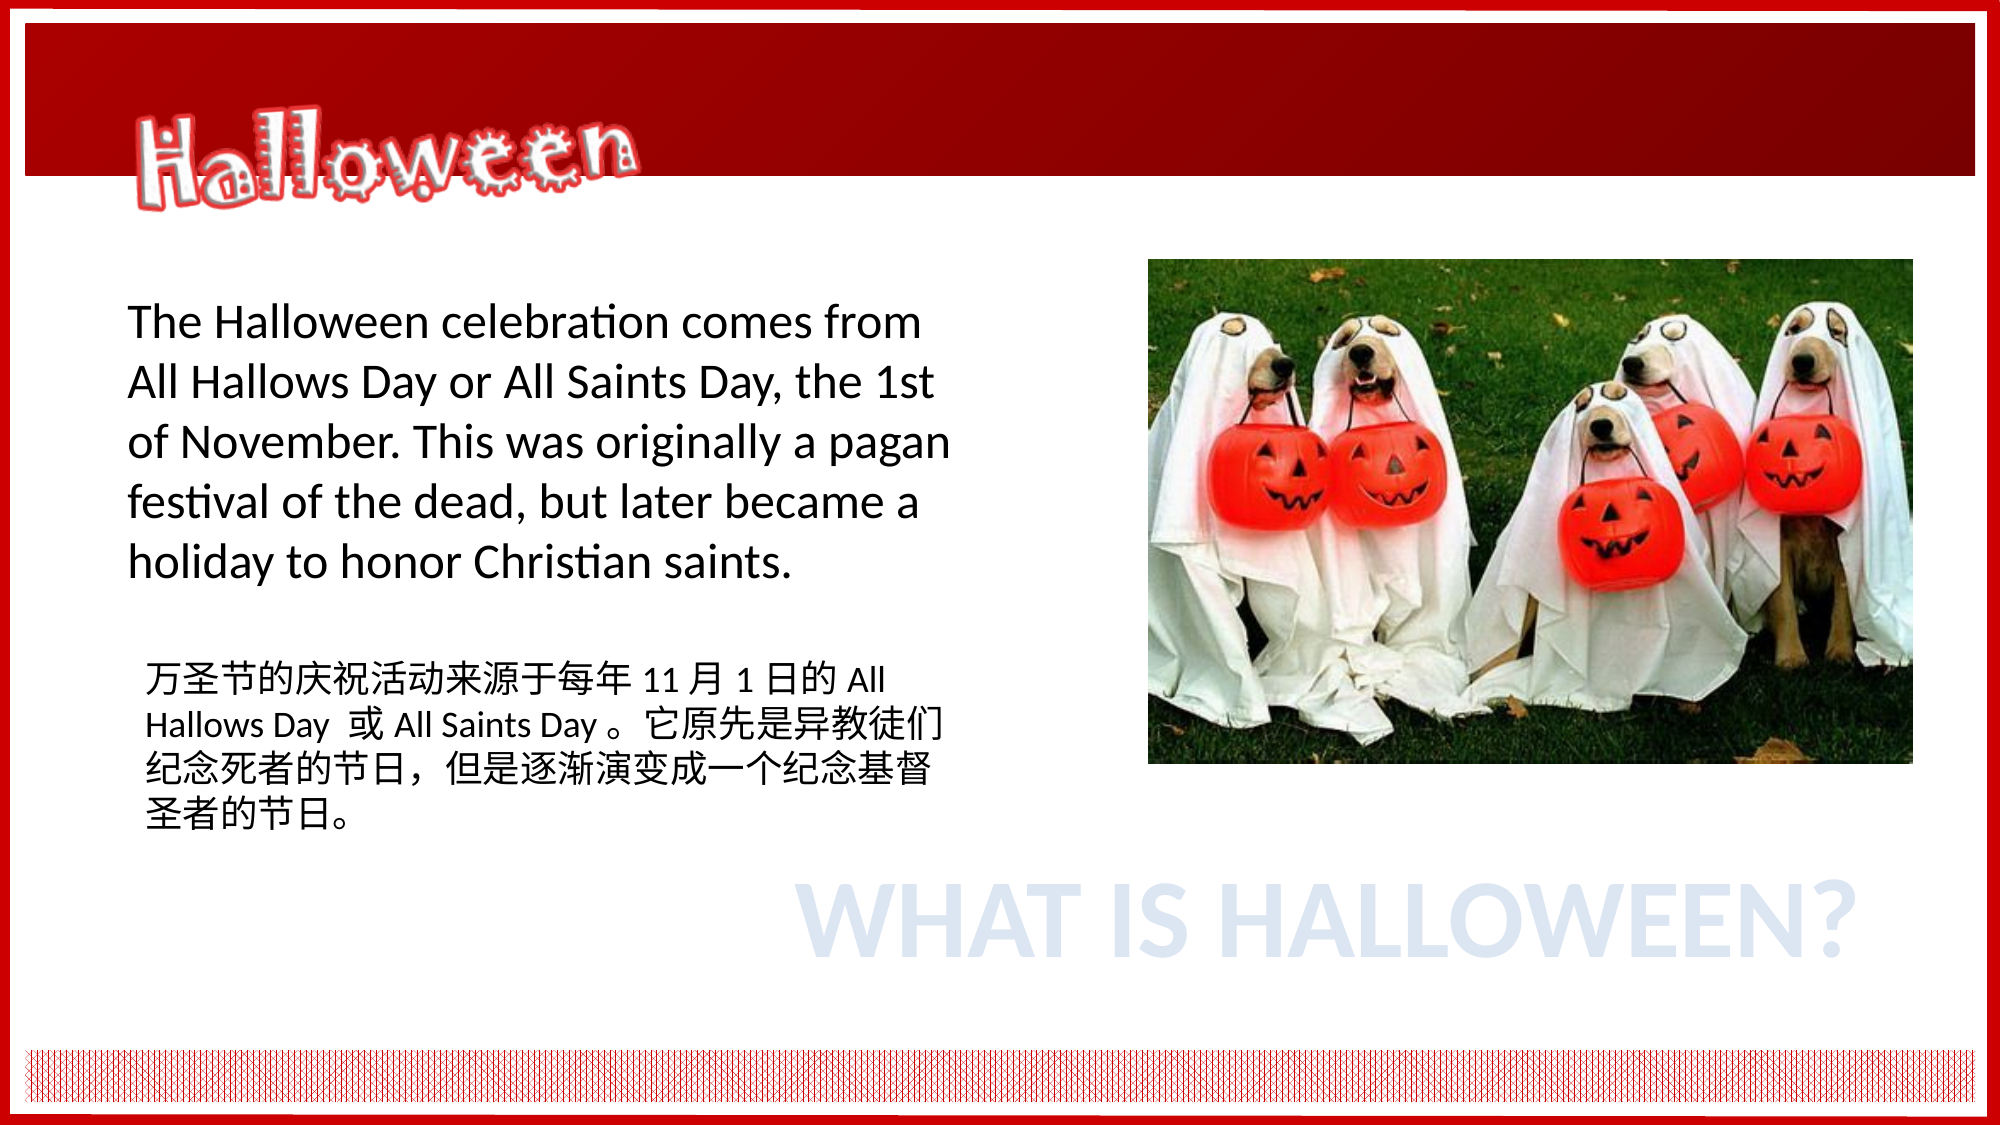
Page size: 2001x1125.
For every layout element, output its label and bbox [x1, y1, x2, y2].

text_box [0, 0, 2000, 1125]
